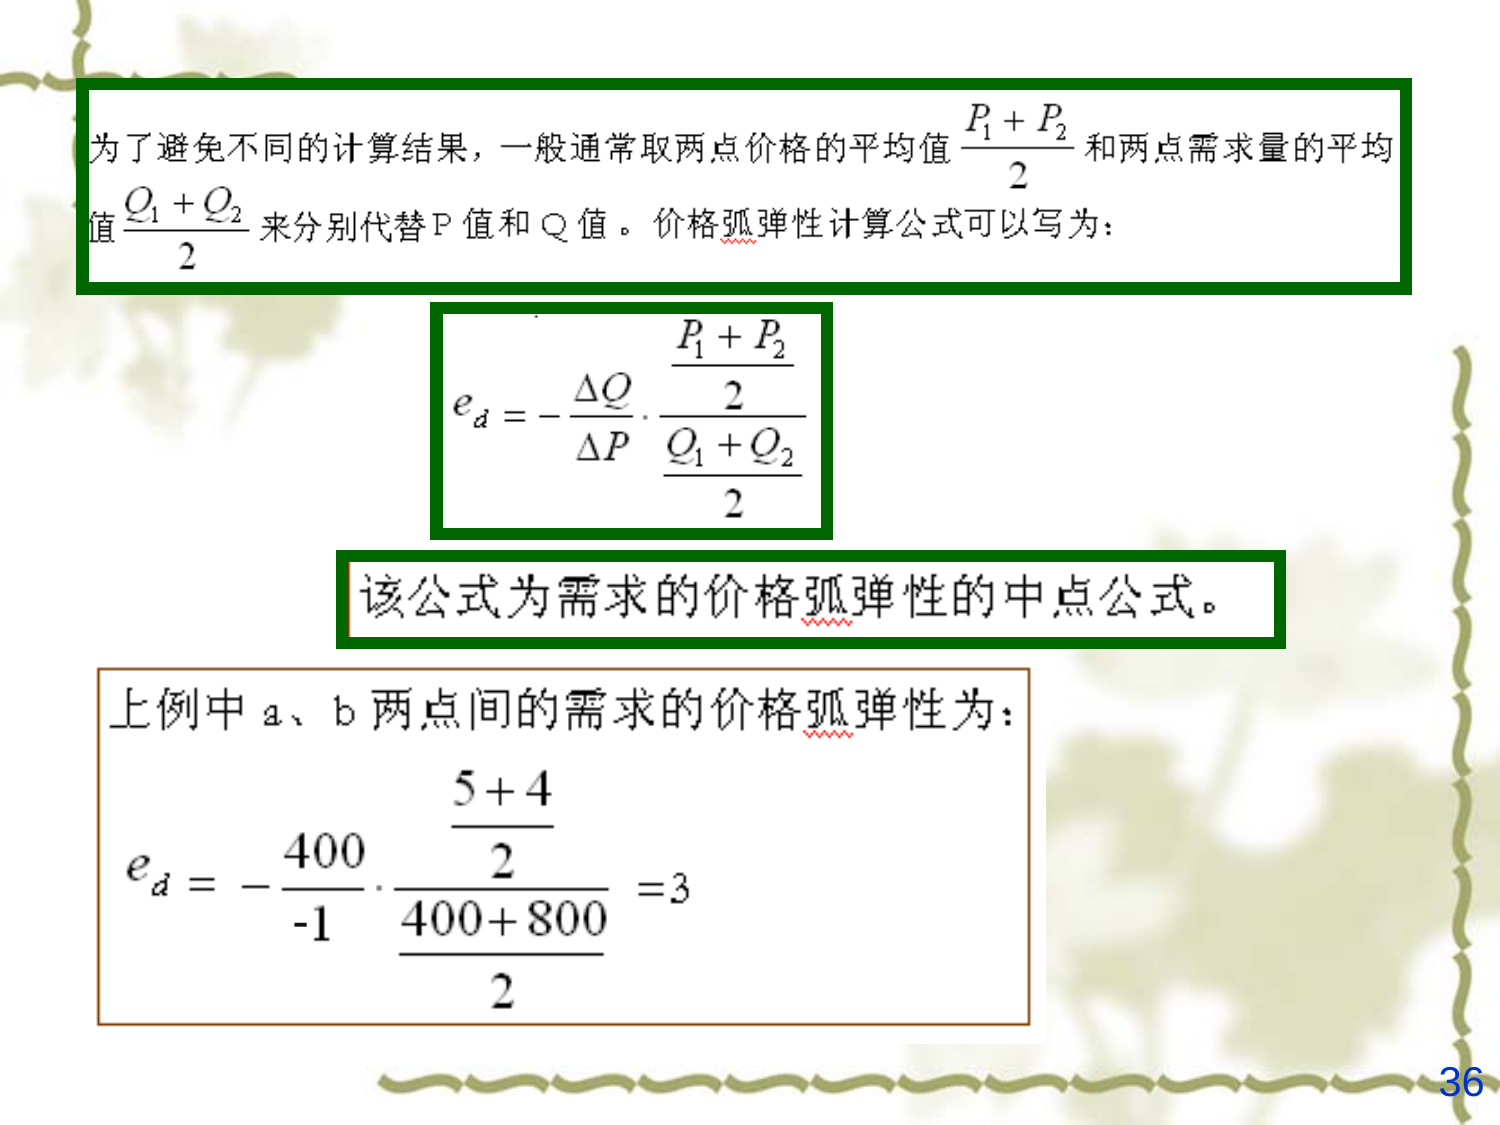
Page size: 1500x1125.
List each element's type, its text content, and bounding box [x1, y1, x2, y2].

picture [0, 0, 1500, 1125]
slide_number 36 [1080, 1046, 1500, 1125]
